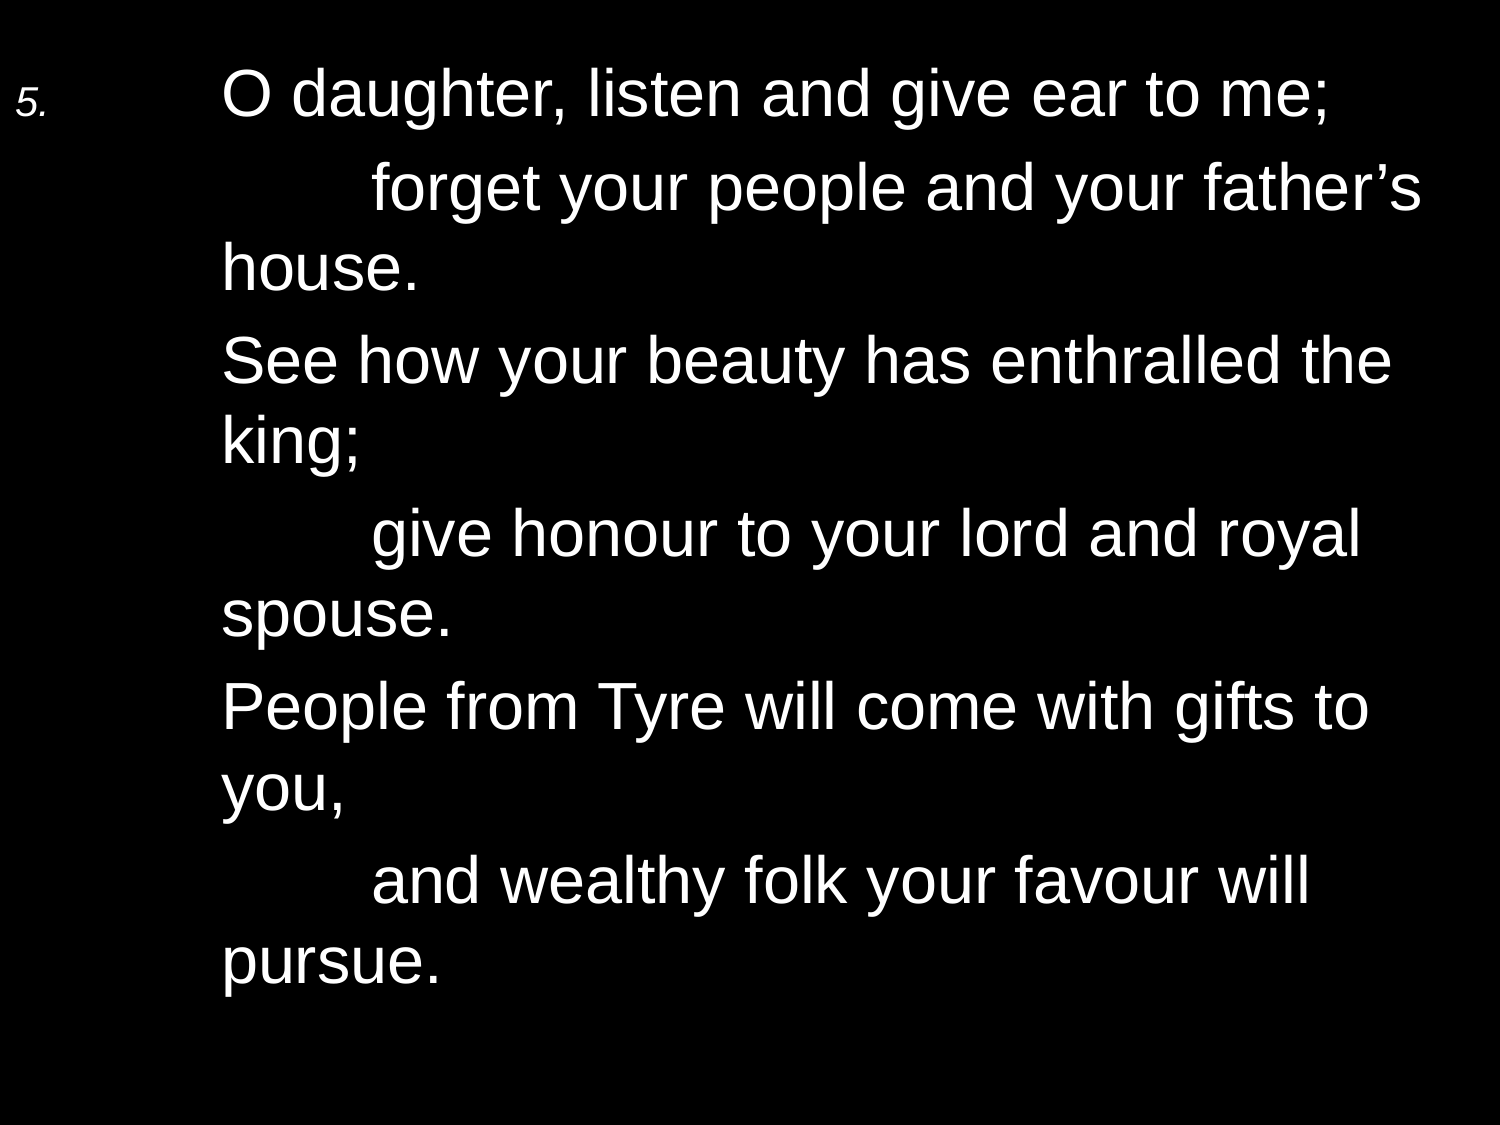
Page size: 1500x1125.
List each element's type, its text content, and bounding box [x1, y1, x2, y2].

list 5. O daughter, listen and give ear to me; forget your people and your father’s house. See how your beauty has enthralled the king; give honour to your lord and royal spouse. People from Tyre will come with gifts to you, and wealthy folk your favour will pursue. [0, 42, 1500, 1047]
